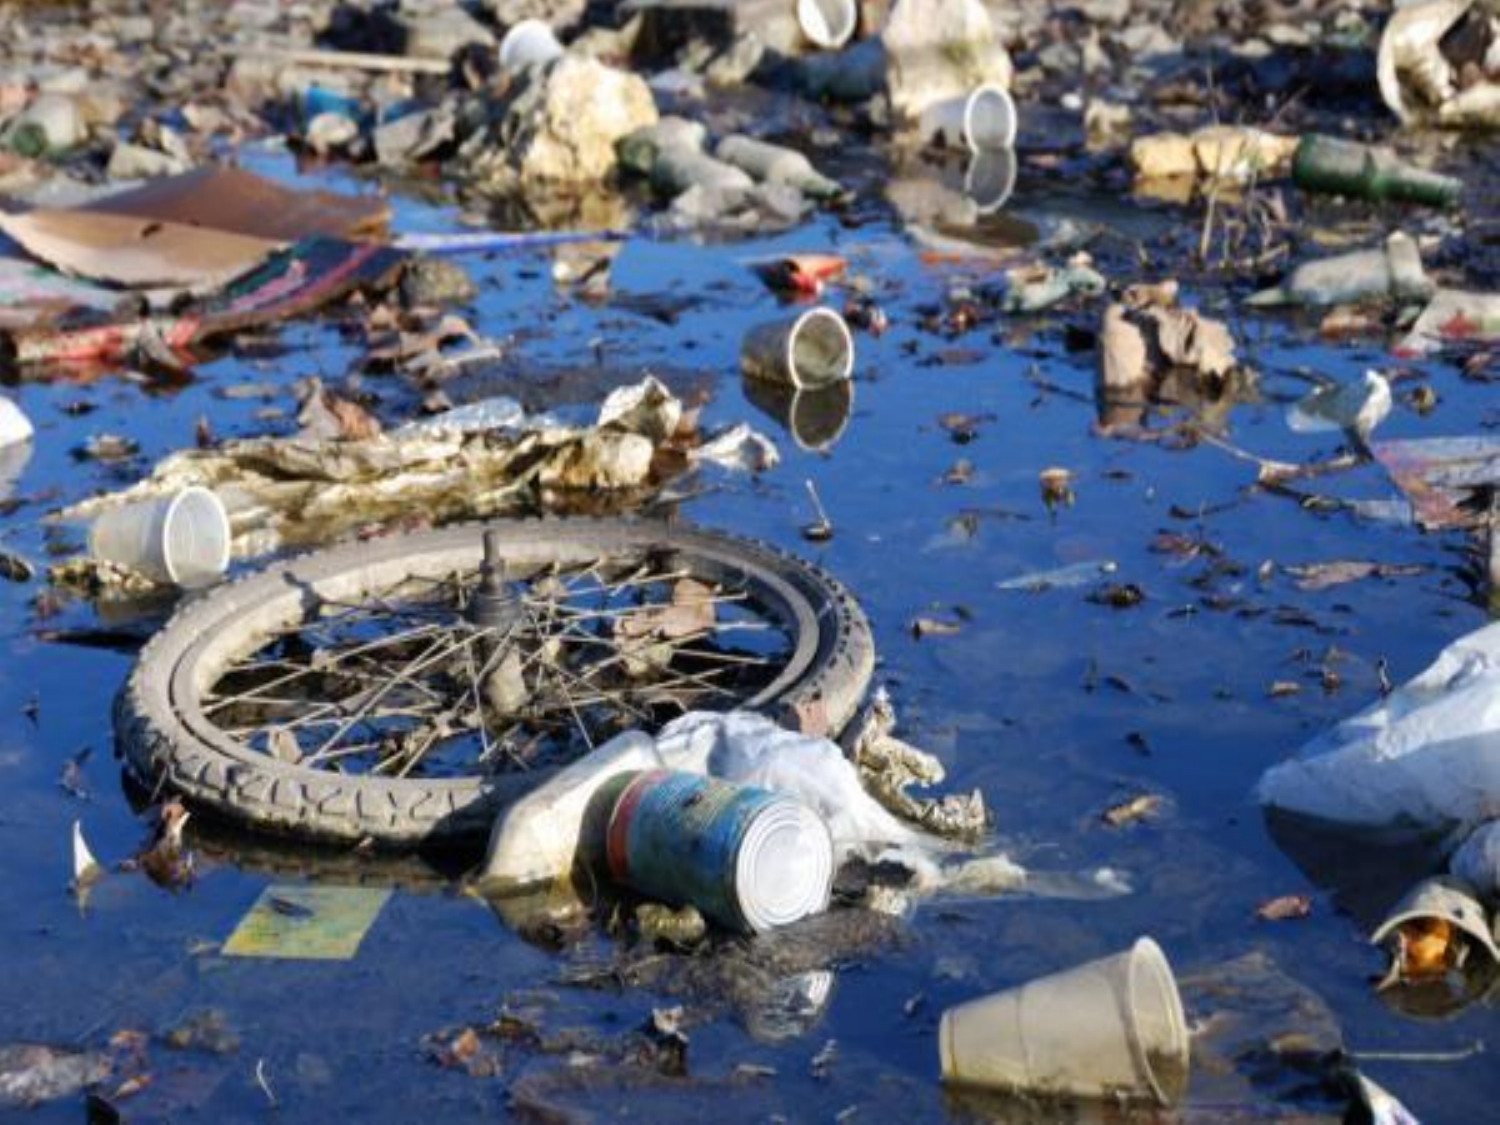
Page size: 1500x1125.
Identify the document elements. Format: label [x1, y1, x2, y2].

list [0, 0, 1500, 1125]
